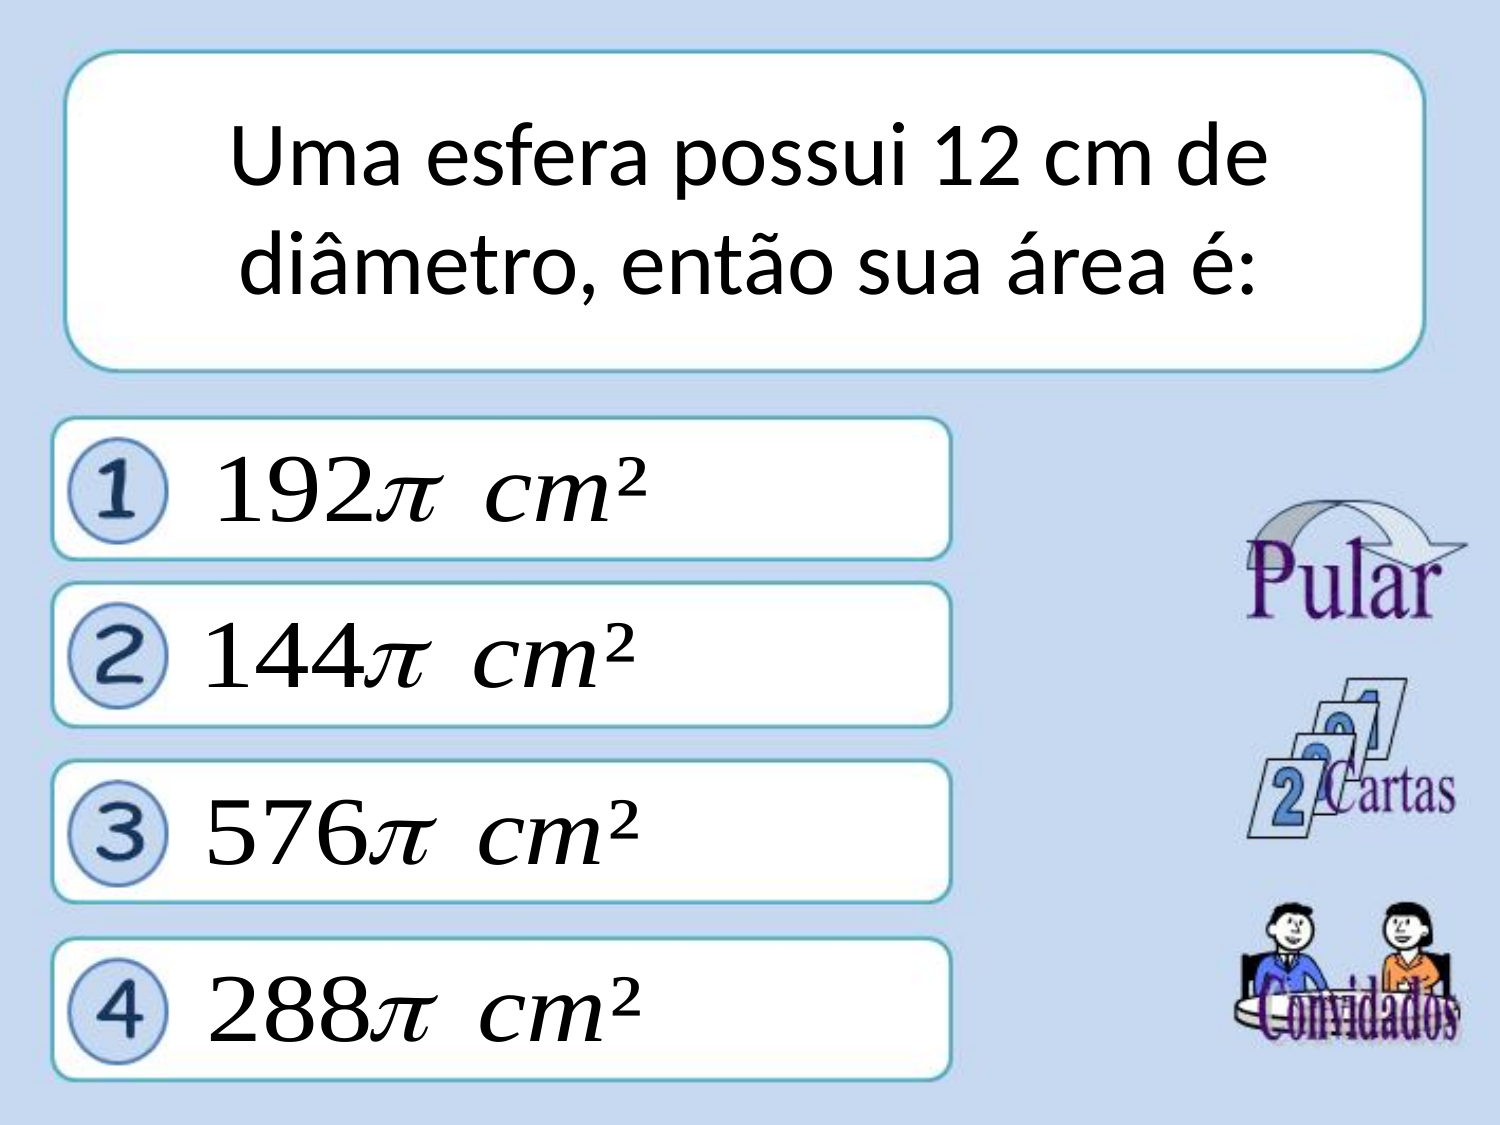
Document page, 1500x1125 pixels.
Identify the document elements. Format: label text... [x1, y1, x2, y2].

picture [0, 0, 1500, 1125]
text_box . . [1222, 479, 1471, 630]
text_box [206, 432, 670, 563]
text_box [194, 597, 658, 728]
title Uma esfera possui 12 cm de diâmetro, então sua área é: [74, 44, 1426, 362]
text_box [189, 774, 663, 905]
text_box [189, 951, 663, 1083]
